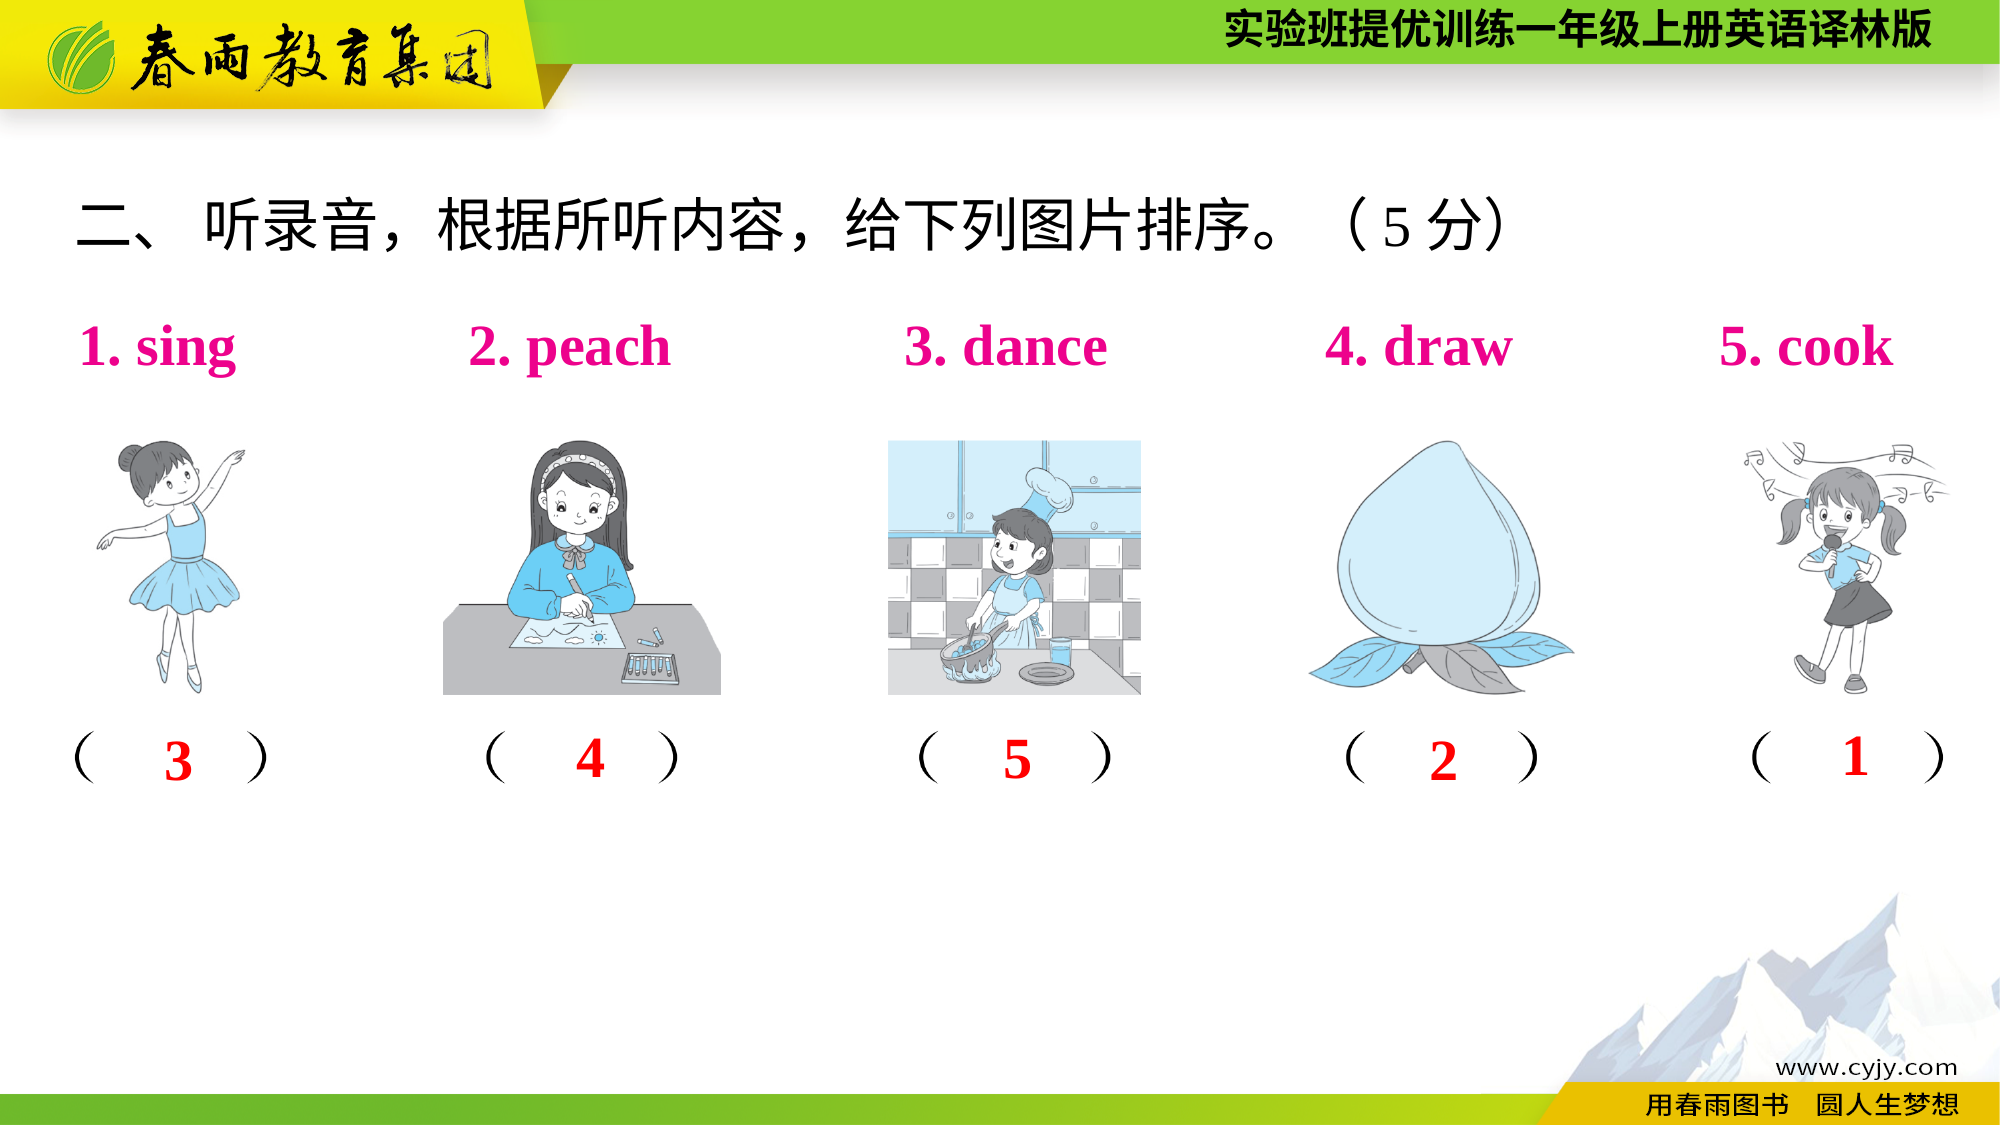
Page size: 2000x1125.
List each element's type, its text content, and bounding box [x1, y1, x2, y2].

picture [0, 0, 2000, 1125]
list 二、 听录音，根据所听内容，给下列图片排序。（5分） [59, 146, 1944, 254]
text_box 1. sing 2. peach 3. dance 4. draw 5. cook [63, 264, 1944, 385]
